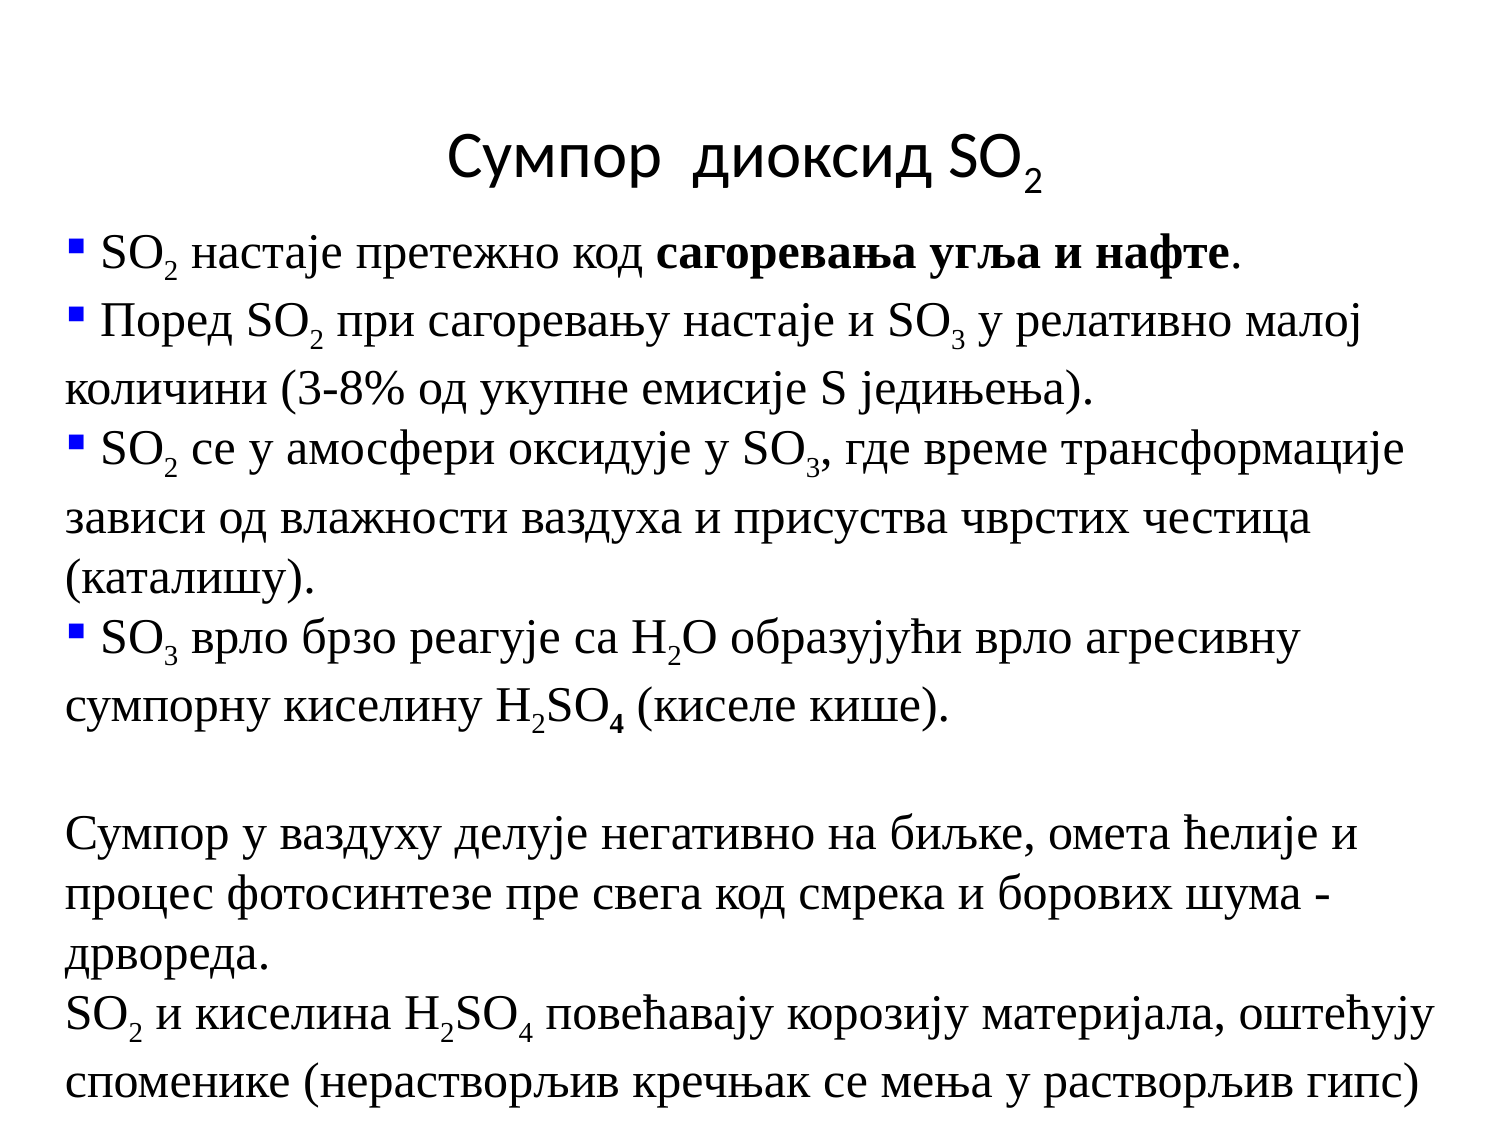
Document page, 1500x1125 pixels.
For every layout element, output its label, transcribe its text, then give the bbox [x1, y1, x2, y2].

title Сумпор диoксид SО2 [80, 50, 1431, 211]
text_box SО2 настаје претежно код сагоревања угља и нафте. Поред SО2 при сагоревању настаје и SО3 у релативно малој количини (3-8% од укупне емисије S једињења). SО2 се у амосфери оксидује у SО3, где време трансформације зависи од влажности ваздуха и присуства чврстих честица (каталишу). SО3 врло брзо реагује са H2О образујући врло агресивну сумпорну киселину H2SО4 (киселе кише). Сумпор у ваздуху делује негативно на биљке, омета ћелије и процес фотосинтезе пре свега код смрека и борових шума - дрвореда. SО2 и киселина H2SО4 повећавају корозију материјала, оштећују споменике (нерастворљив кречњак се мења у растворљив гипс) [50, 211, 1500, 1125]
